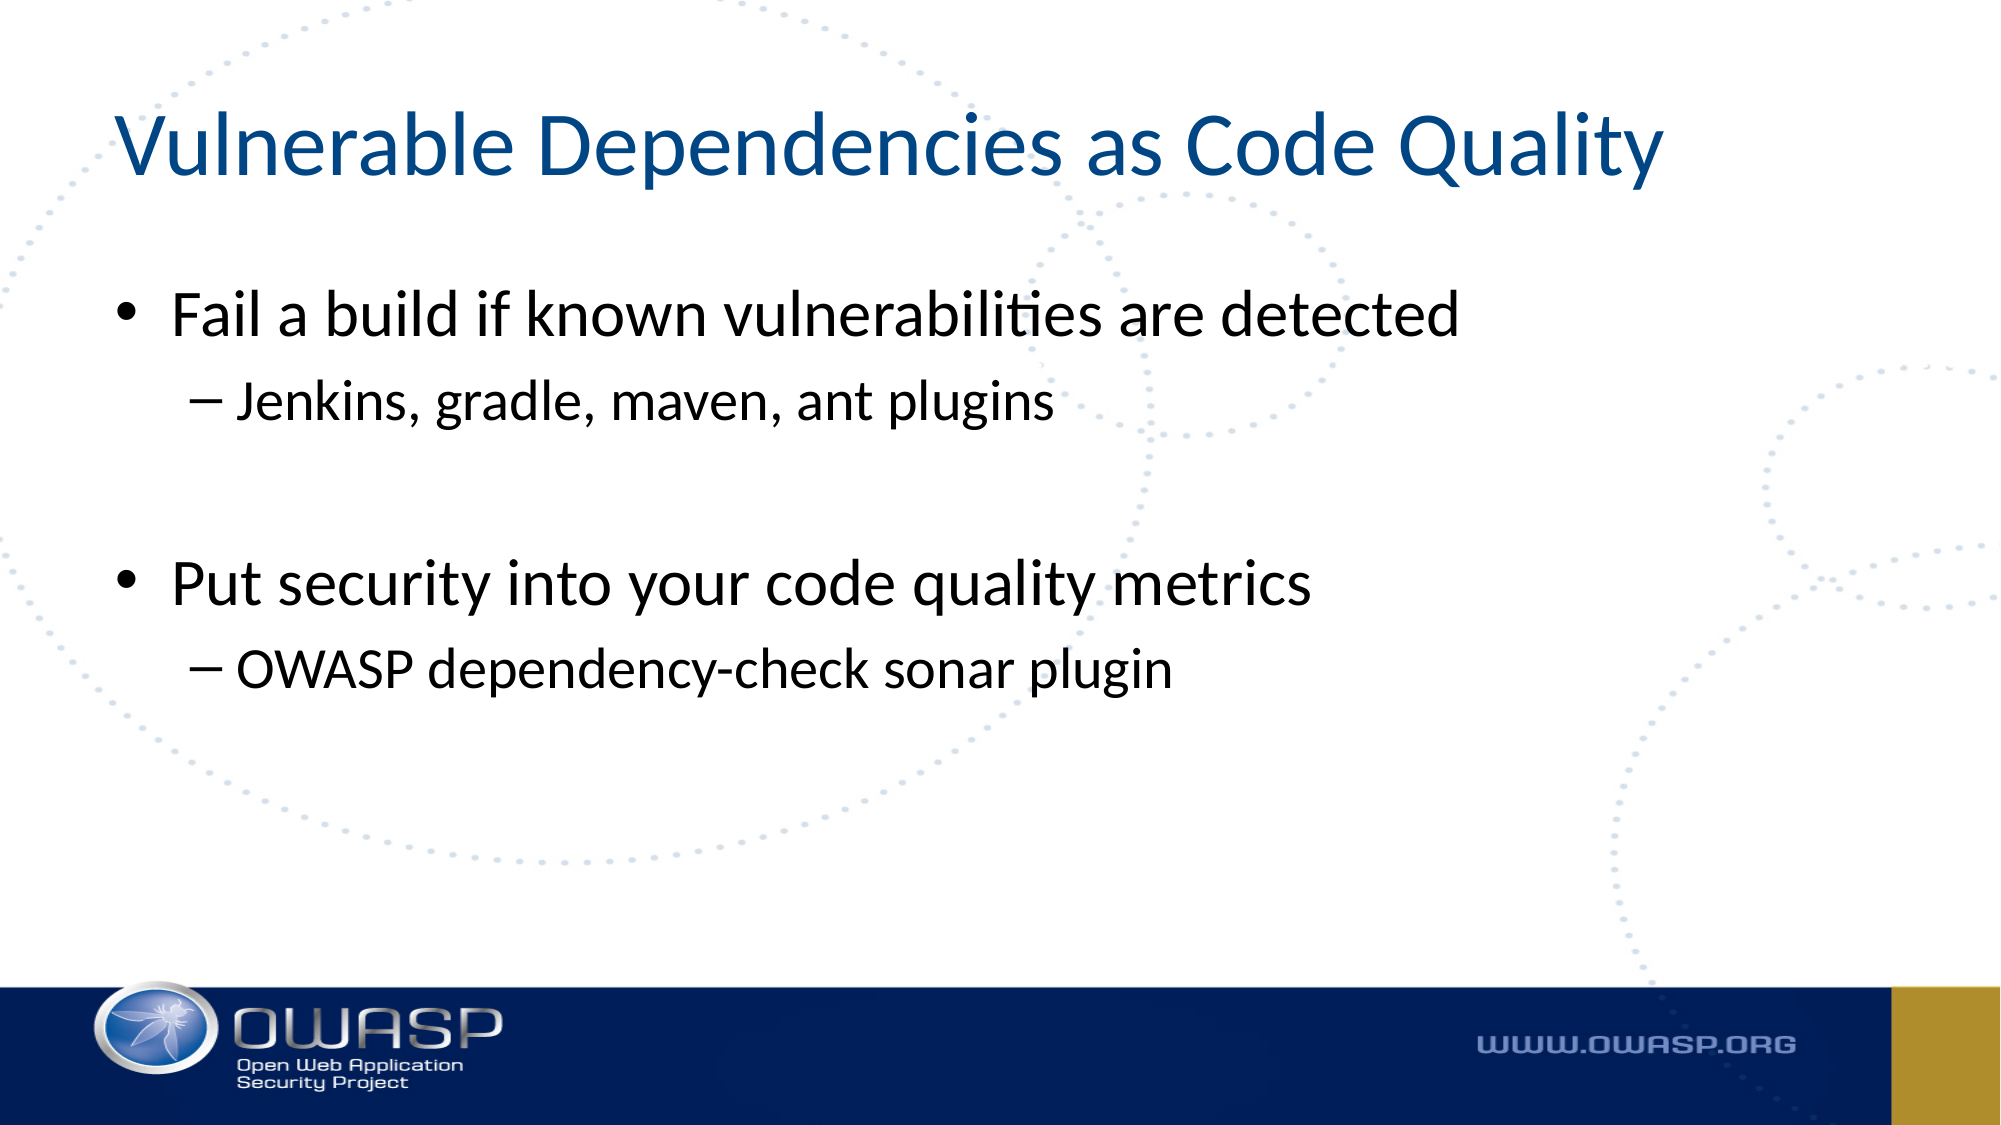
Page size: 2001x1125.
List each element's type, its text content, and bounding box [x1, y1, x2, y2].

title Vulnerable Dependencies as Code Quality [99, 45, 1900, 233]
picture [0, 0, 2001, 1125]
list Fail a build if known vulnerabilities are detected Jenkins, gradle, maven, ant plugins Put security into your code quality metrics OWASP dependency-check sonar plugin [99, 262, 1900, 940]
